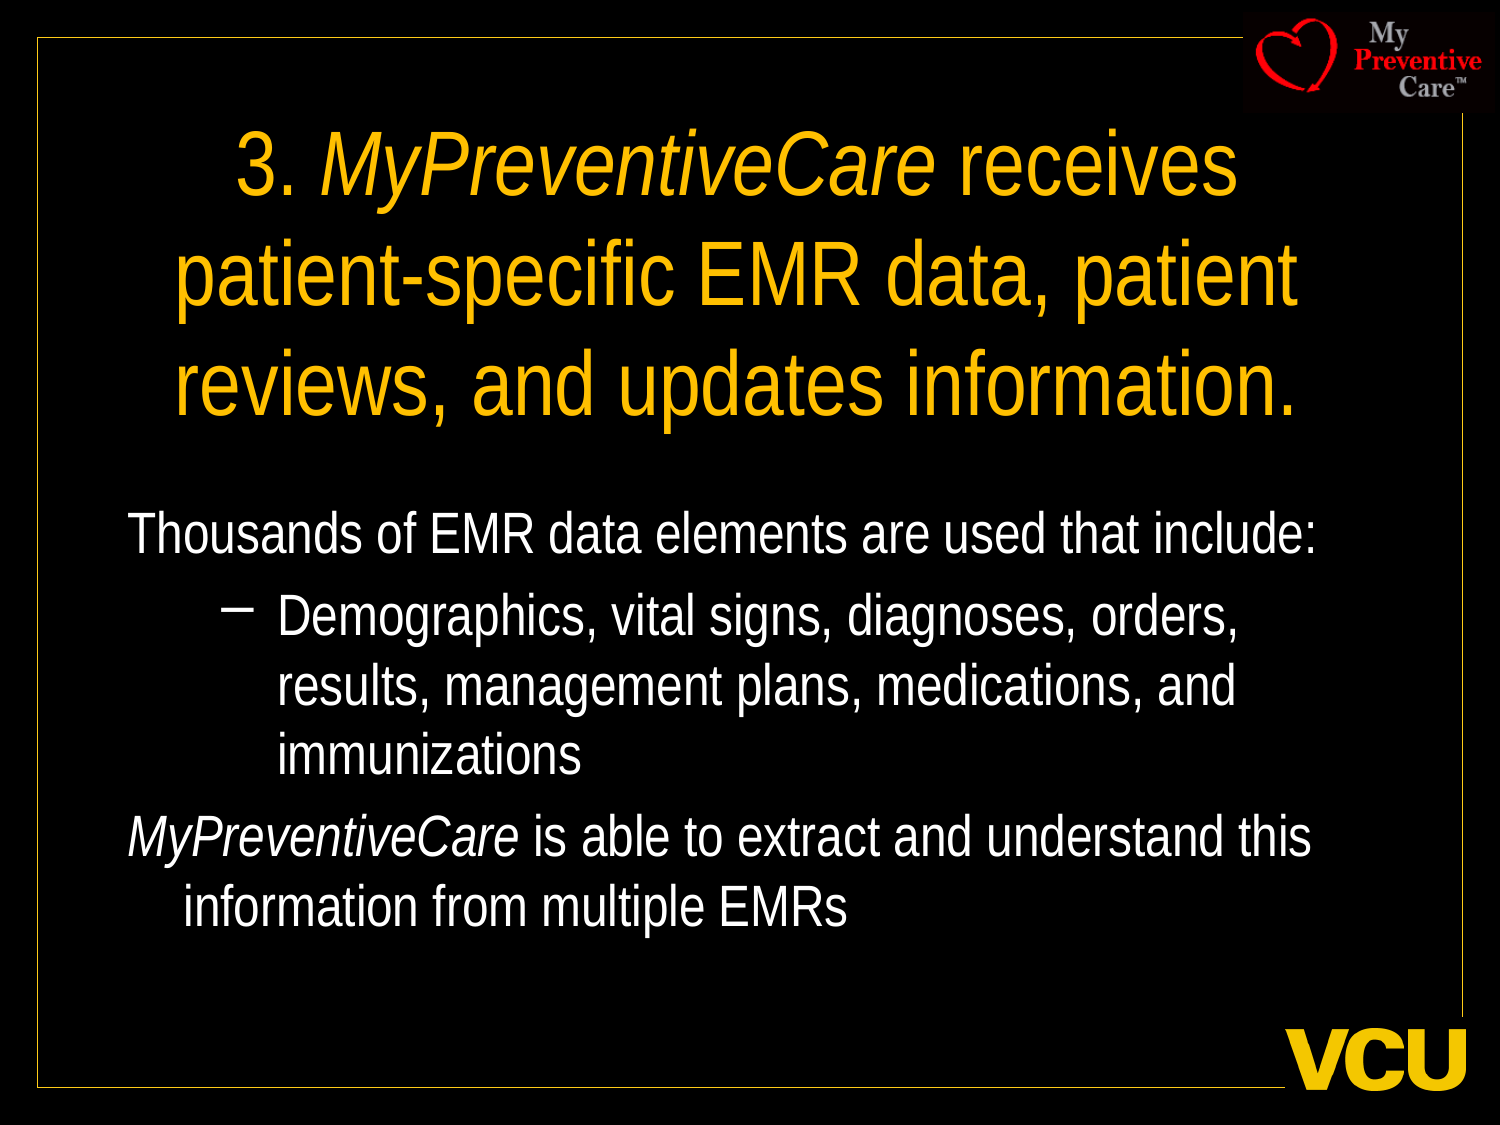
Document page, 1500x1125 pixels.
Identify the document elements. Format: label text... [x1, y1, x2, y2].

picture [1243, 12, 1495, 113]
list Thousands of EMR data elements are used that include: Demographics, vital signs, diagnoses, orders, results, management plans, medications, and immunizations MyPreventiveCare is able to extract and understand this information from multiple EMRs [112, 487, 1388, 976]
picture [1285, 1017, 1474, 1091]
title 3. MyPreventiveCare receives patient-specific EMR data, patient reviews, and updates information. [99, 174, 1376, 363]
